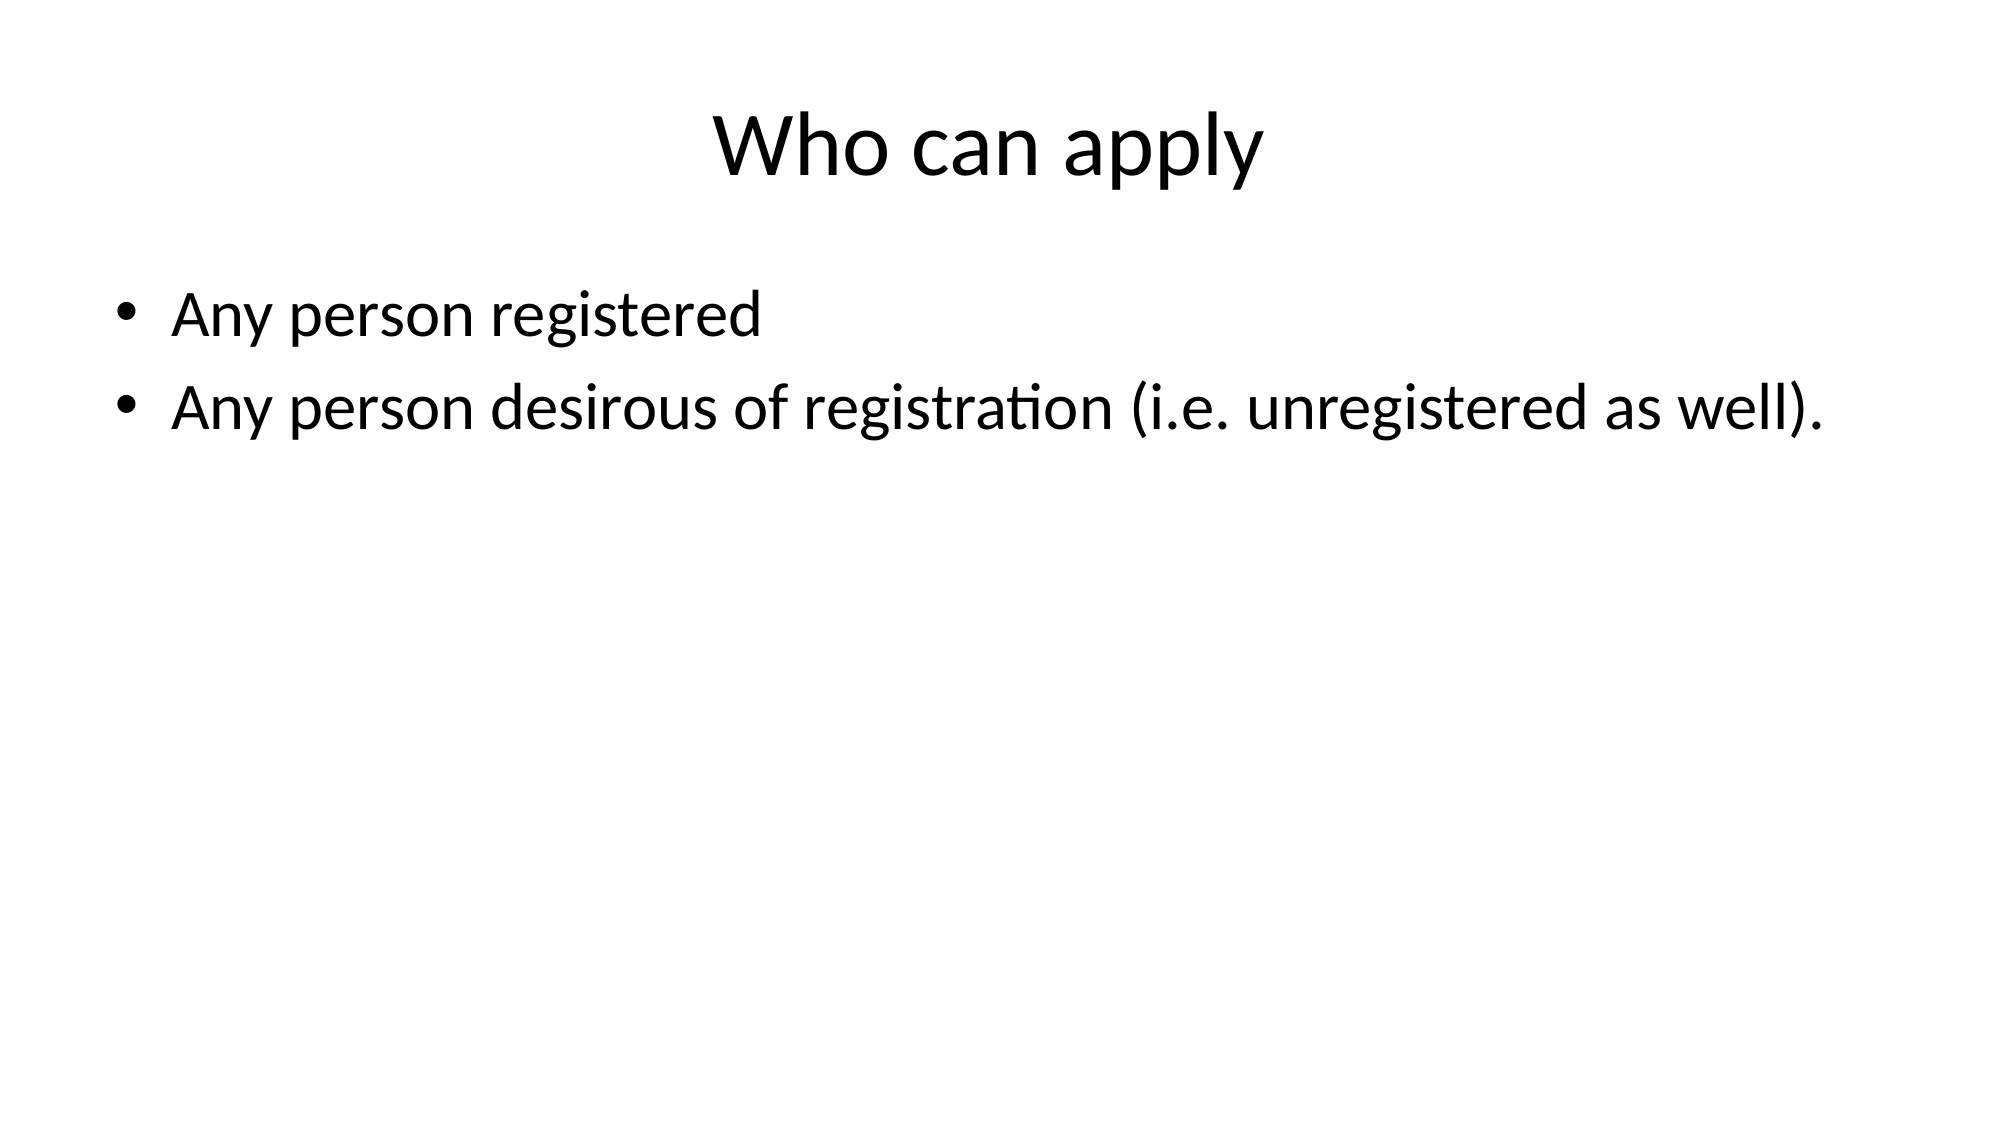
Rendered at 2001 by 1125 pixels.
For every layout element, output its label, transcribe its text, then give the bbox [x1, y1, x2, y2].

list Any person registered Any person desirous of registration (i.e. unregistered as well). [99, 262, 1900, 1005]
title Who can apply [99, 45, 1900, 233]
